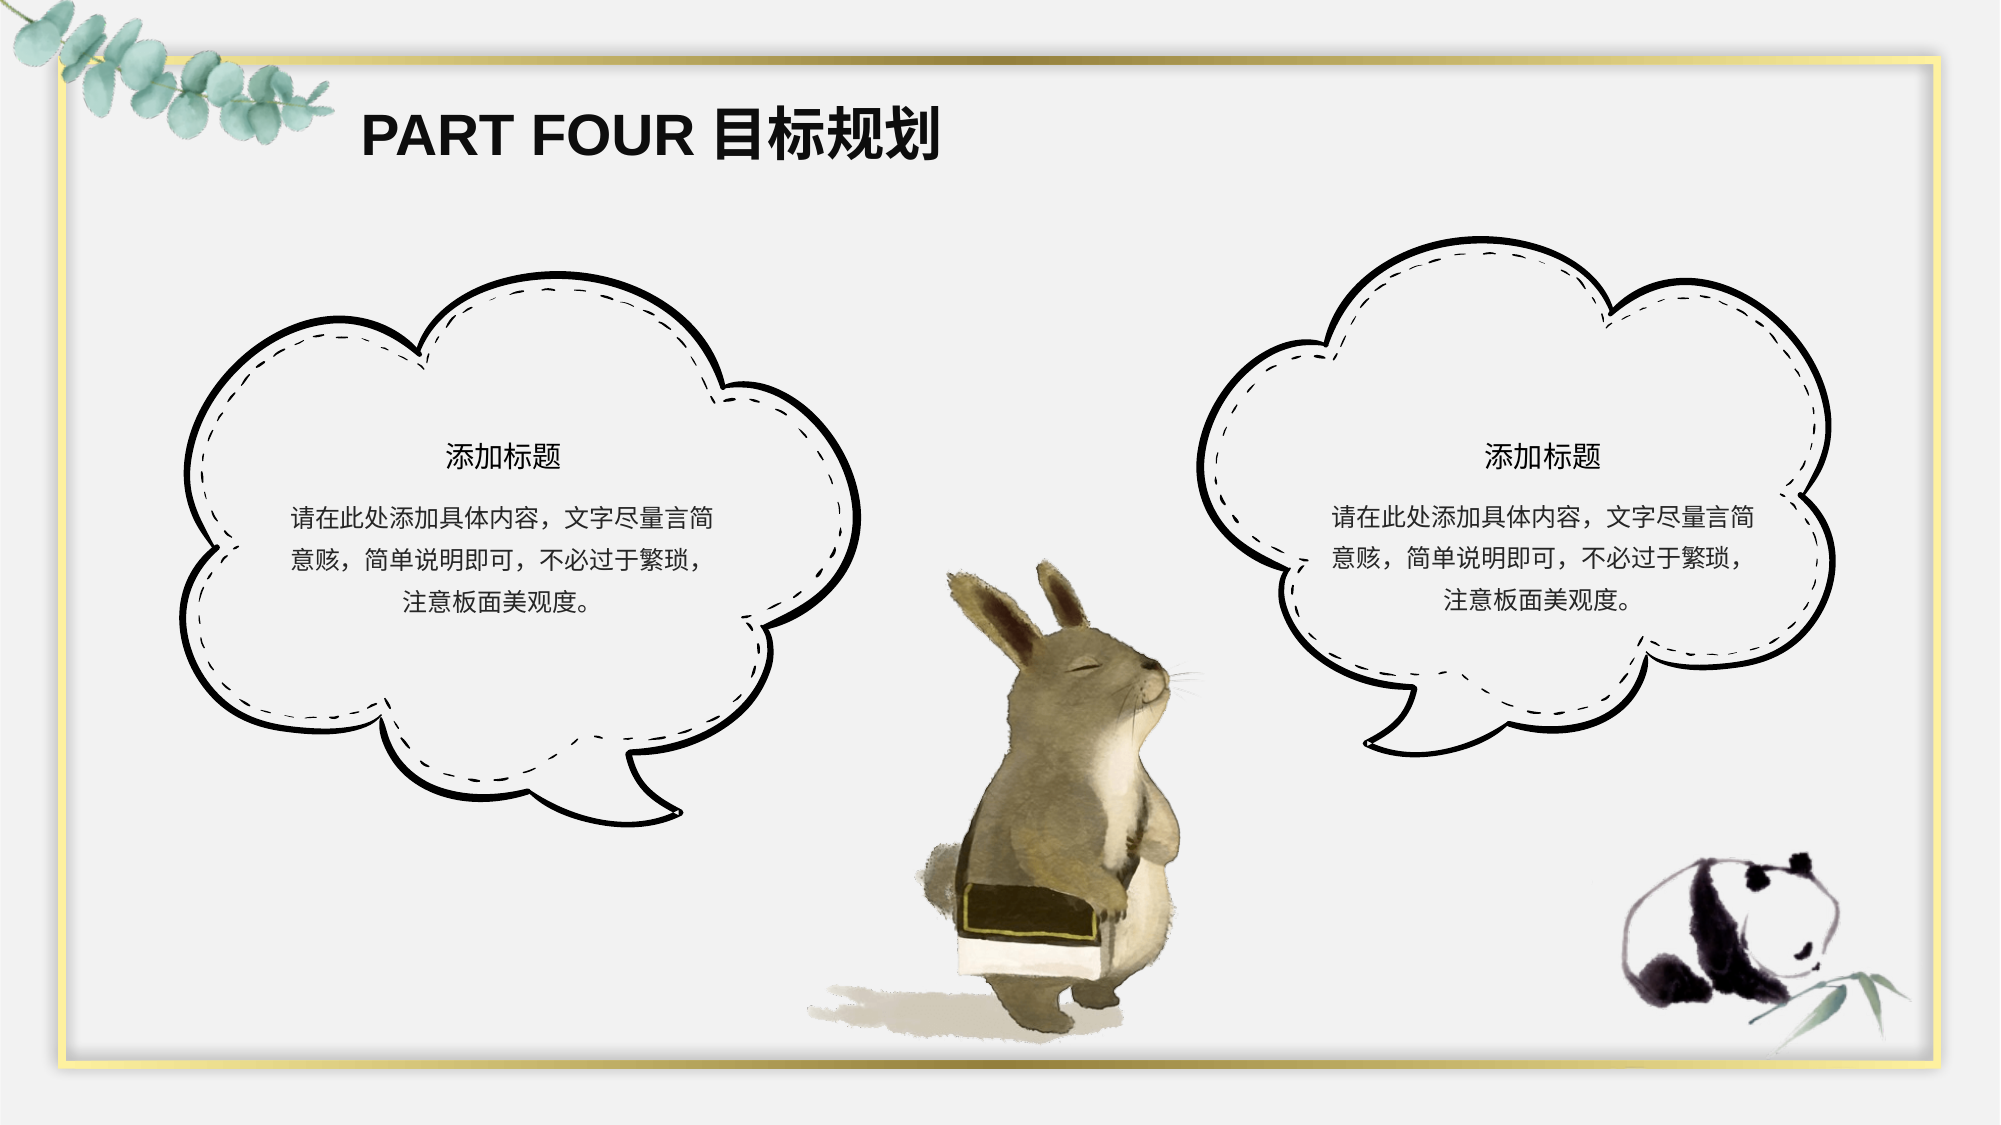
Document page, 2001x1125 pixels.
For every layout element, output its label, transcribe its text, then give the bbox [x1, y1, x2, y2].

text_box [323, 55, 1942, 1070]
picture [0, 0, 349, 233]
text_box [1299, 431, 1787, 620]
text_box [164, 268, 864, 835]
text_box [57, 199, 791, 1070]
text_box [0, 0, 2000, 1125]
picture [791, 531, 1237, 1072]
text_box PART FOUR目标规划 [349, 91, 1045, 173]
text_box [1193, 233, 1850, 764]
picture [1591, 761, 1923, 1069]
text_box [260, 431, 748, 622]
